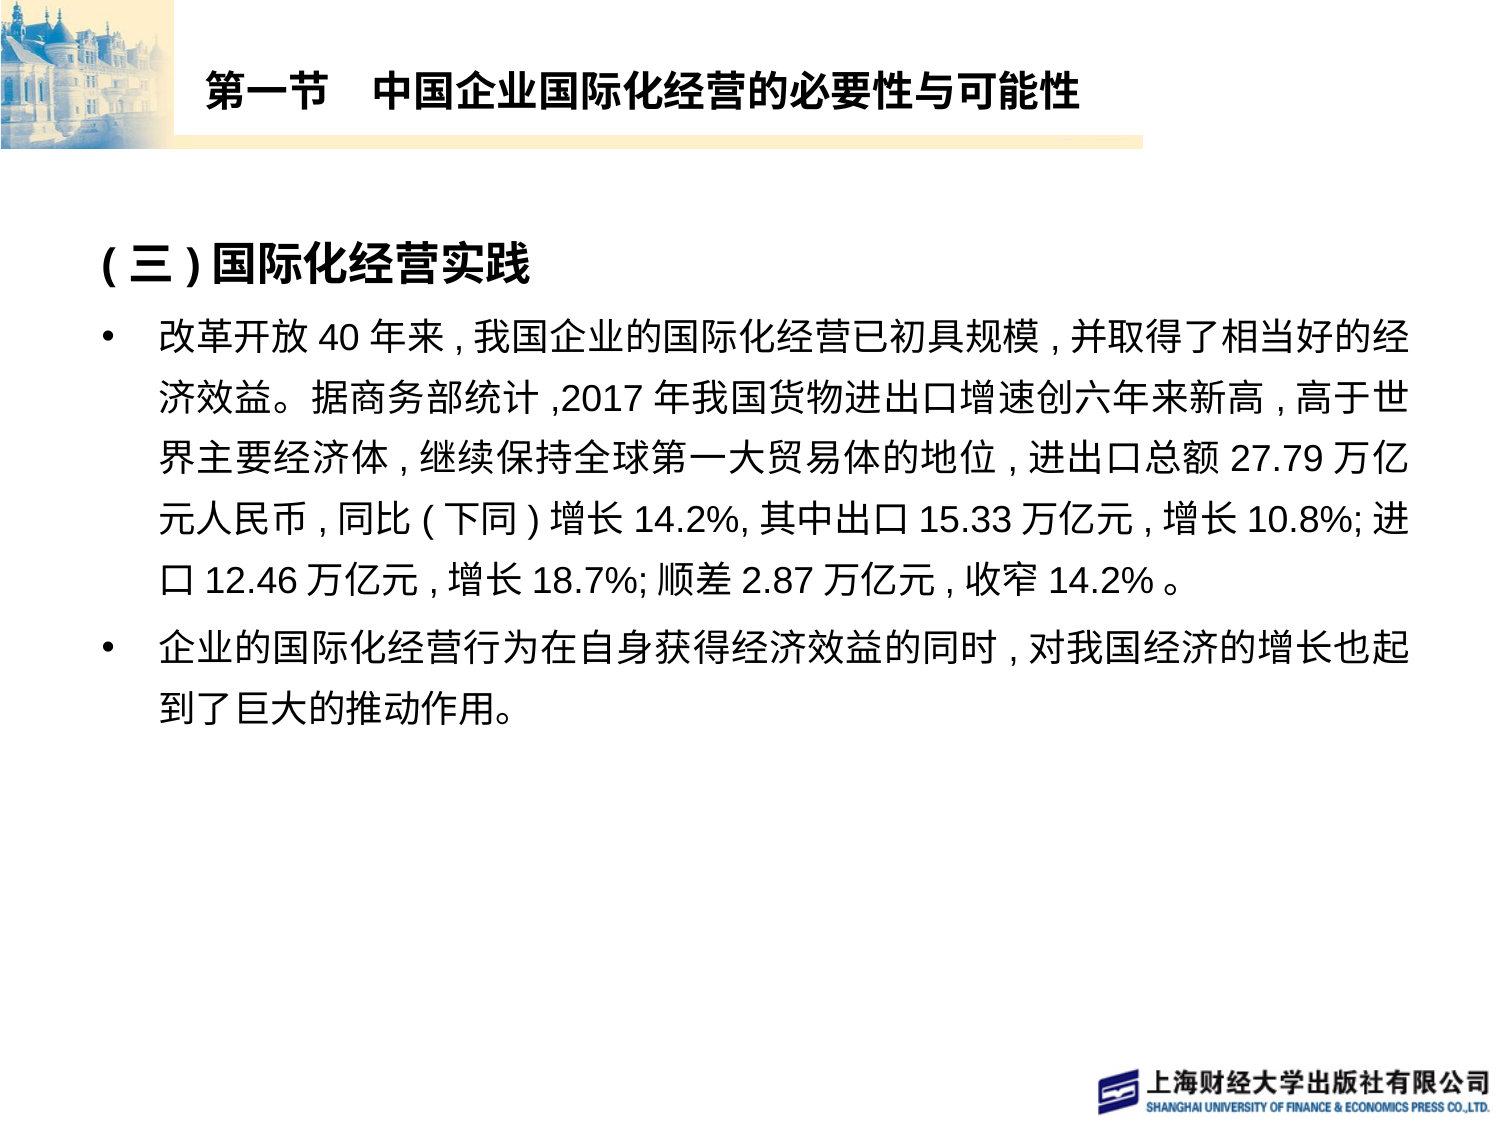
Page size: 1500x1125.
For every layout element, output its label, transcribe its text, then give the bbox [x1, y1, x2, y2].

list (三)国际化经营实践 改革开放40年来,我国企业的国际化经营已初具规模,并取得了相当好的经济效益。据商务部统计,2017年我国货物进出口增速创六年来新高,高于世界主要经济体,继续保持全球第一大贸易体的地位,进出口总额27.79万亿元人民币,同比(下同)增长14.2%,其中出口15.33万亿元,增长10.8%;进口12.46万亿元,增长18.7%;顺差2.87万亿元,收窄14.2%。 企业的国际化经营行为在自身获得经济效益的同时,对我国经济的增长也起到了巨大的推动作用。 [86, 207, 1425, 1071]
picture [1097, 1065, 1494, 1120]
title 第一节 中国企业国际化经营的必要性与可能性 [189, 36, 1262, 143]
picture [0, 0, 1143, 149]
